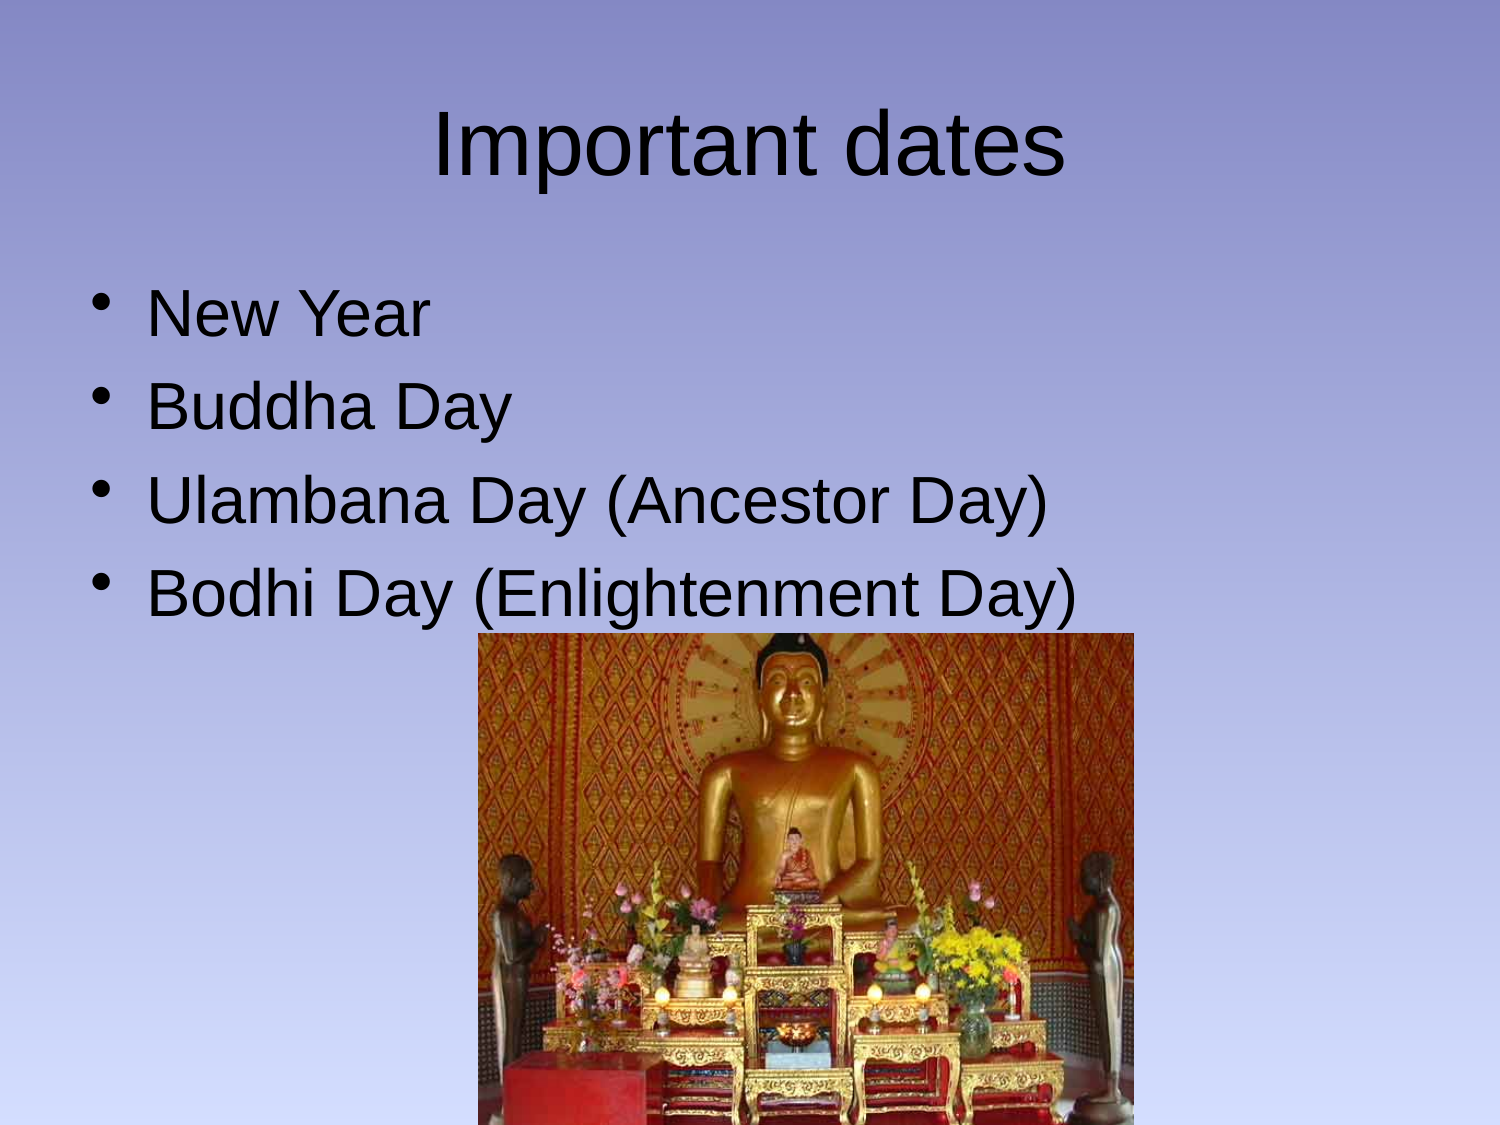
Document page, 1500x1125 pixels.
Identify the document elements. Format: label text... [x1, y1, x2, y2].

title Important dates [74, 44, 1426, 233]
picture [478, 632, 1135, 1125]
list New Year Buddha Day Ulambana Day (Ancestor Day) Bodhi Day (Enlightenment Day) [74, 262, 1426, 1006]
